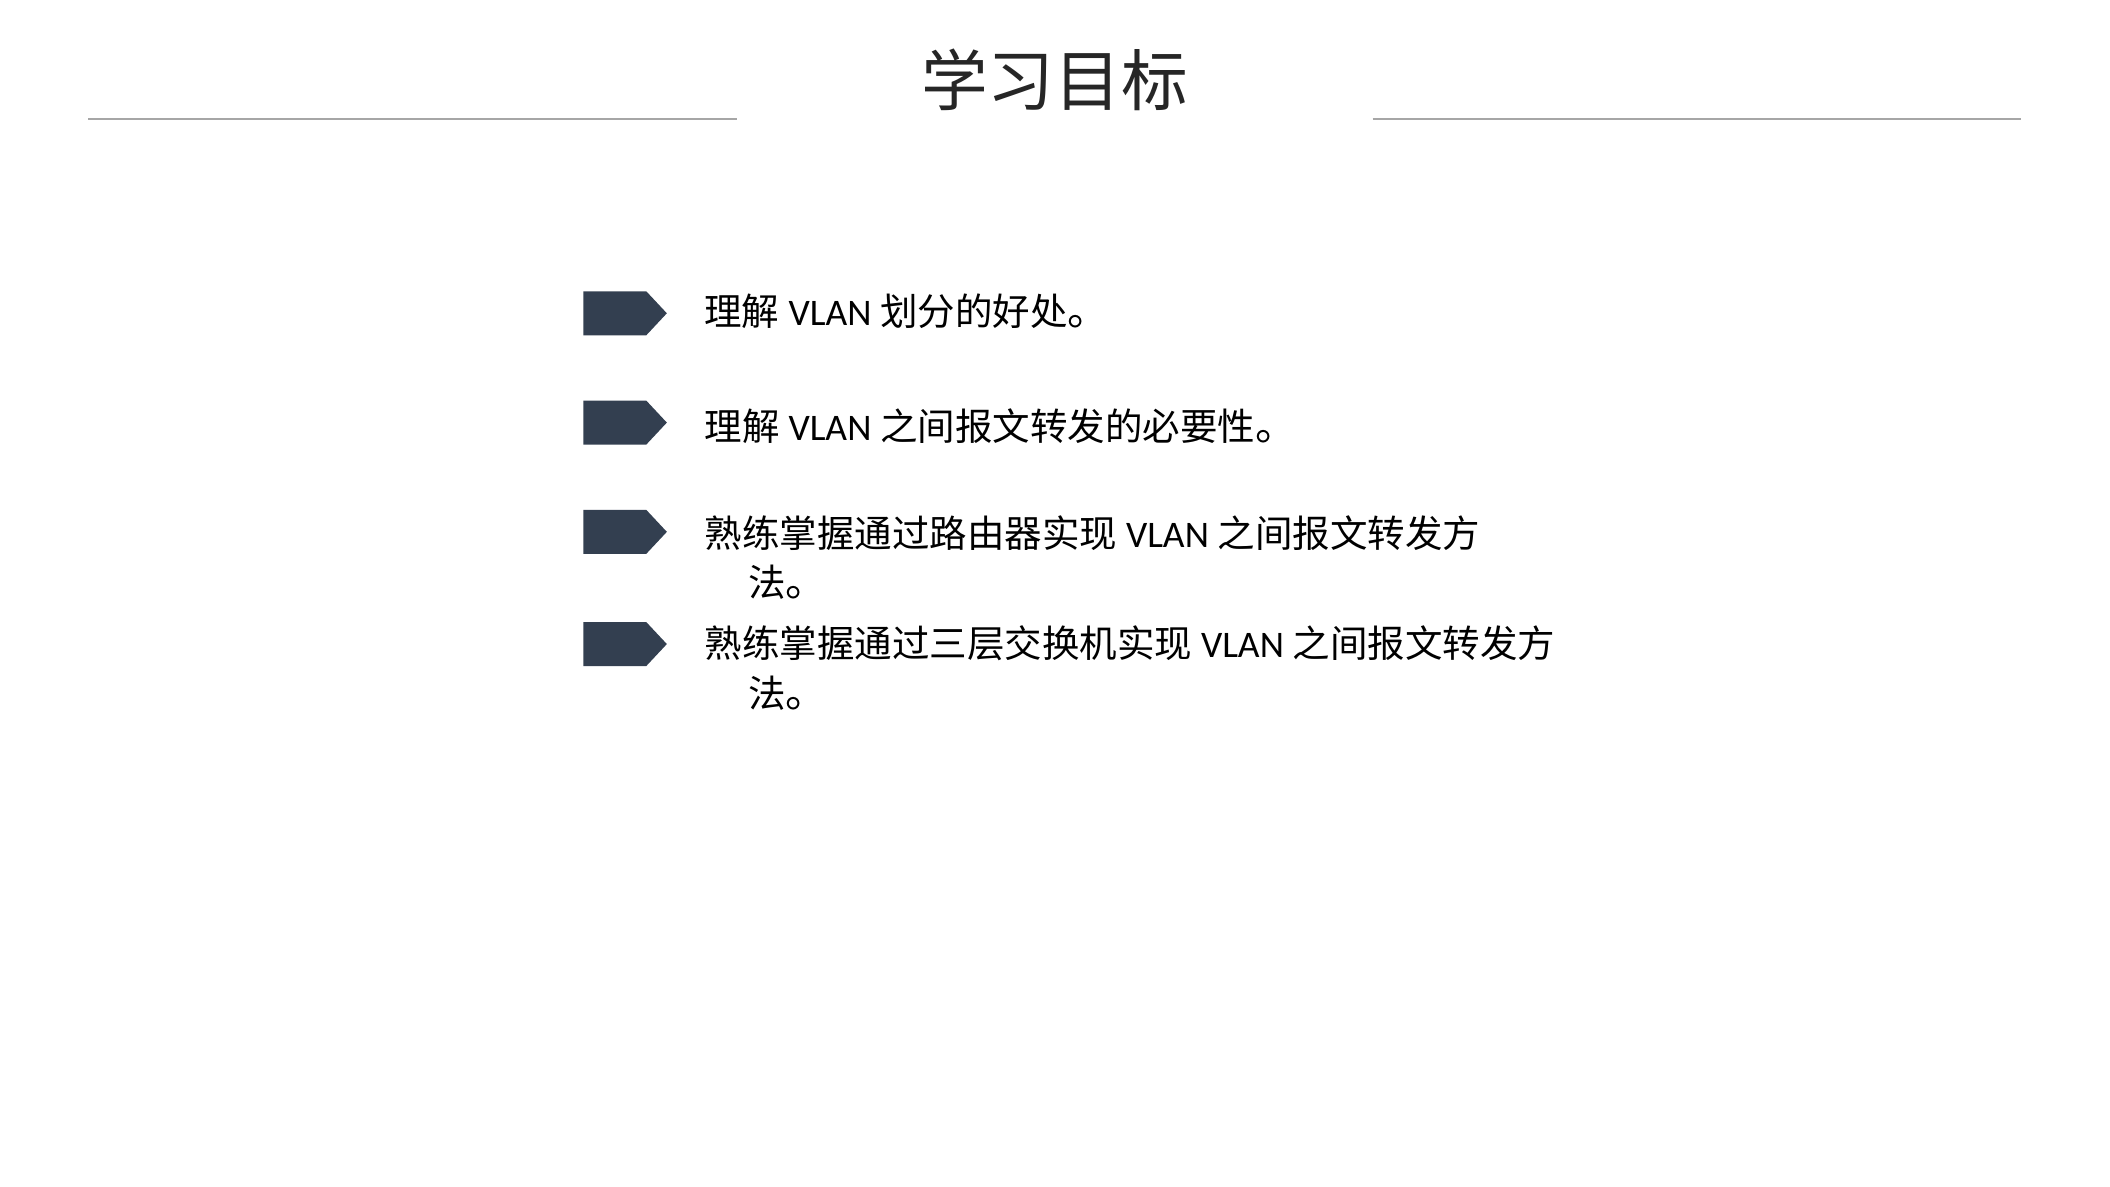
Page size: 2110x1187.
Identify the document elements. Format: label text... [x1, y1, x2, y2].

text_box 熟练掌握通过三层交换机实现VLAN之间报文转发方法。 [689, 612, 1647, 723]
text_box [583, 291, 667, 336]
text_box 理解VLAN划分的好处。 [689, 276, 1442, 342]
text_box [583, 622, 667, 667]
text_box 学习目标 [730, 38, 1379, 119]
text_box 熟练掌握通过路由器实现VLAN之间报文转发方法。 [689, 502, 1568, 612]
text_box [583, 400, 667, 445]
text_box 理解VLAN之间报文转发的必要性。 [689, 391, 1398, 457]
text_box [583, 509, 667, 554]
